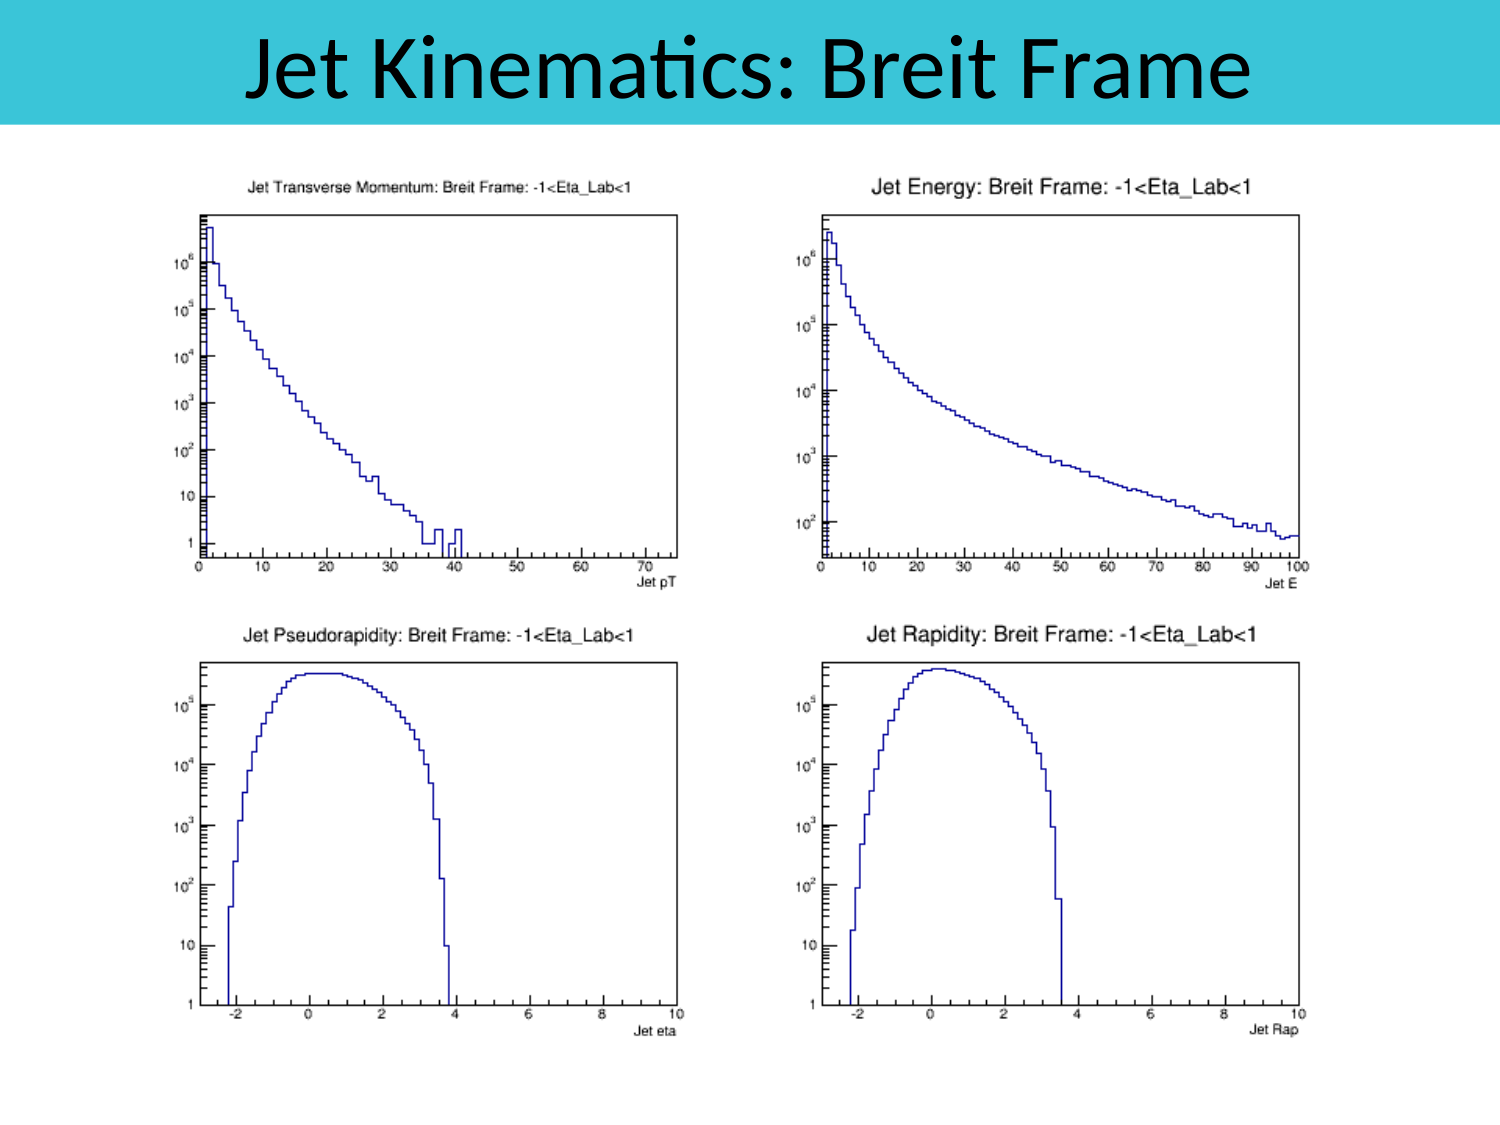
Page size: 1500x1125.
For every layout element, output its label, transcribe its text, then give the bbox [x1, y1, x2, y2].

picture [128, 163, 1372, 1058]
text_box Jet Kinematics: Breit Frame [0, 0, 1500, 125]
